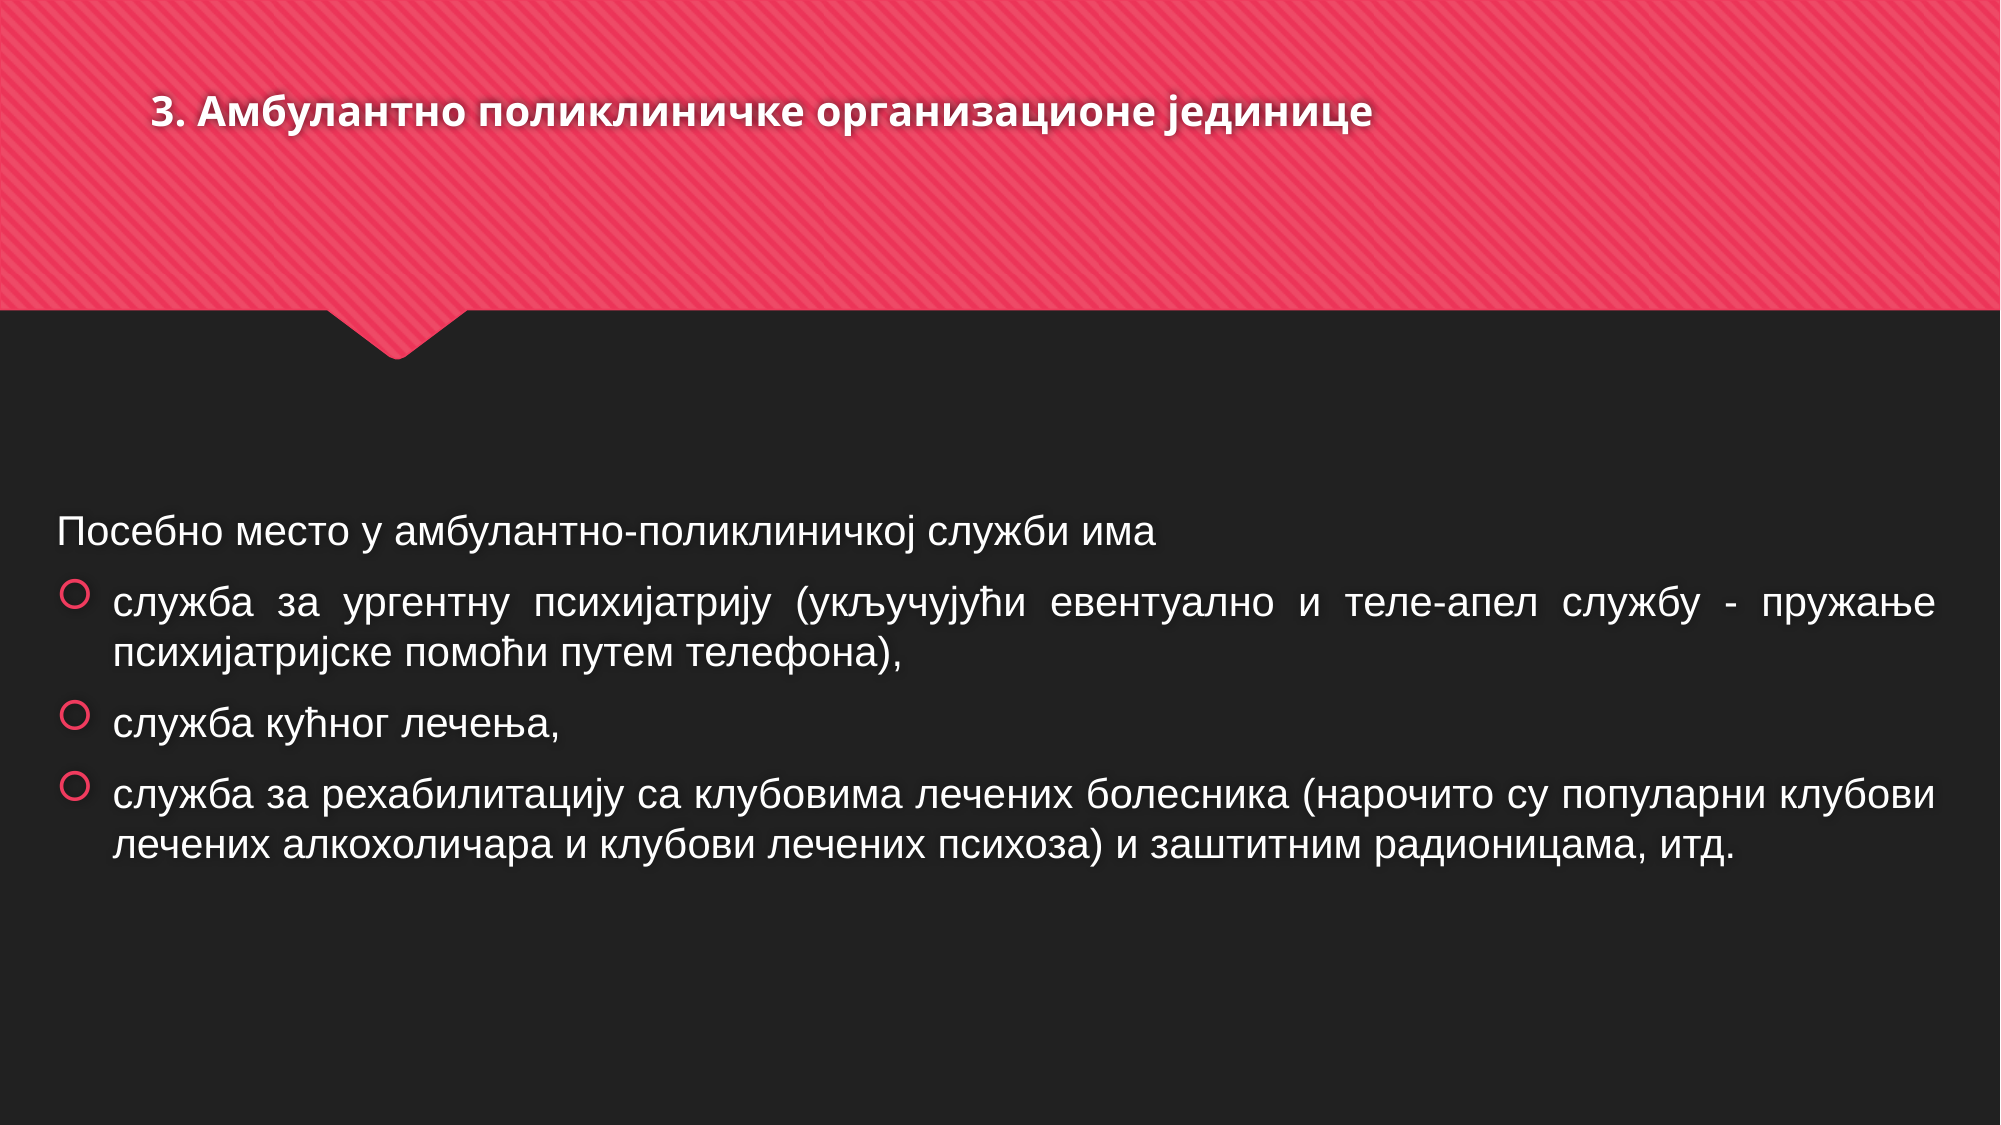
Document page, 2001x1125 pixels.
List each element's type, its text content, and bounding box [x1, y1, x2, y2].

title 3. Амбулантно поликлиничке организационе јединице [135, 73, 1870, 143]
list Посебно место у амбулантно-поликлиничкој служби има служба за ургентну психијатрију (укључујући евентуално и теле-апел службу - пружање психијатријске помоћи путем телефона), служба кућног лечења, служба за рехабилитацију са клубовима лечених болесника (нарочито су популарни клубови лечених алкохоличара и клубови лечених психоза) и заштитним радионицама, итд. [41, 353, 1953, 1083]
